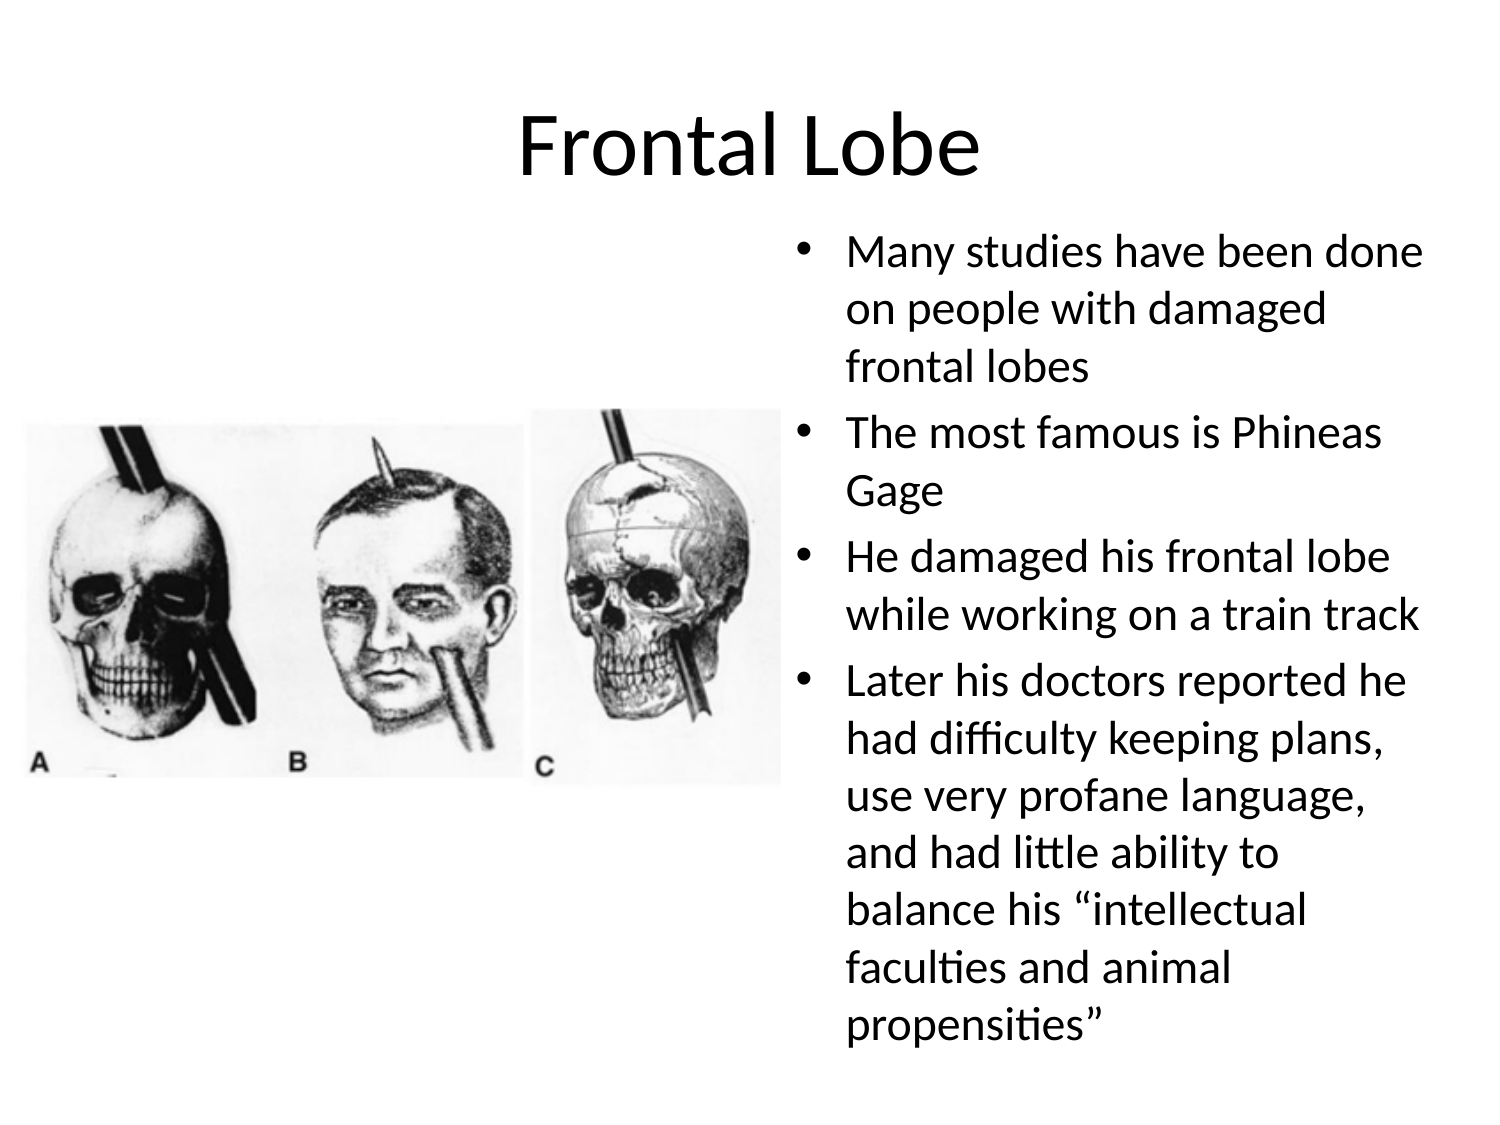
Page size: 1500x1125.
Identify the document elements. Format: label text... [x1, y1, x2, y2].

list Many studies have been done on people with damaged frontal lobes The most famous is Phineas Gage He damaged his frontal lobe while working on a train track Later his doctors reported he had difficulty keeping plans, use very profane language, and had little ability to balance his “intellectual faculties and animal propensities” [780, 212, 1444, 1100]
title Frontal Lobe [75, 45, 1425, 233]
picture [20, 403, 781, 792]
